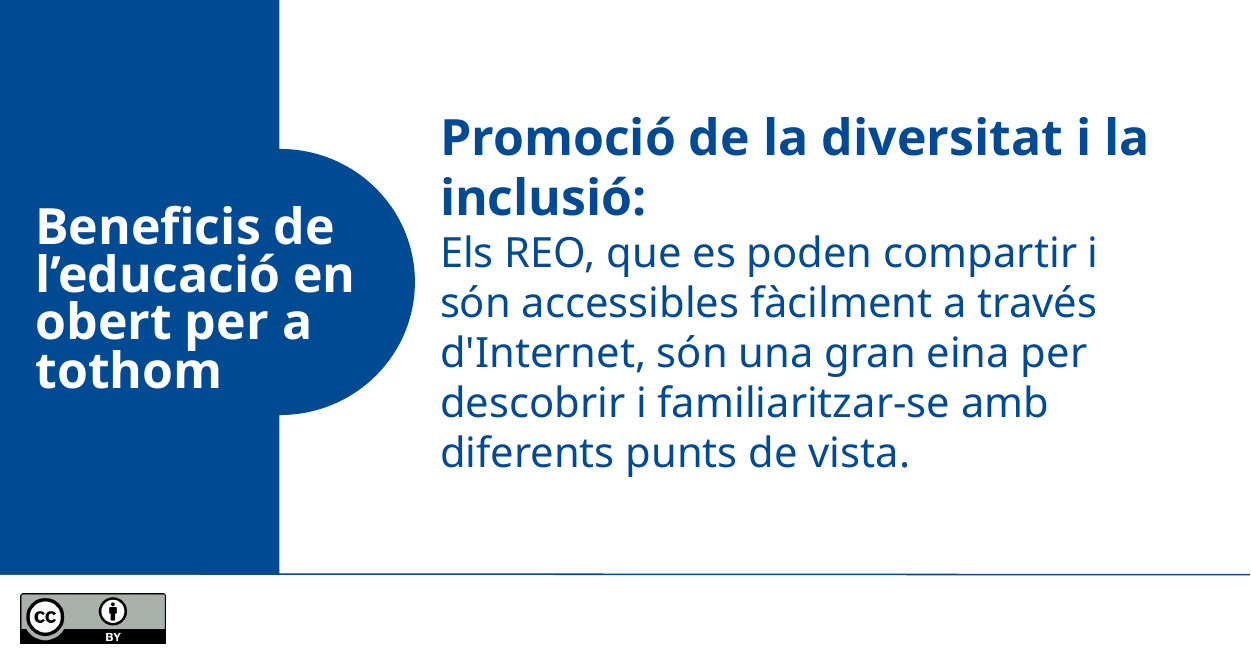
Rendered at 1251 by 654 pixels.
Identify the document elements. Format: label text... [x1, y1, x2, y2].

text_box [0, 582, 1250, 654]
picture [20, 592, 166, 645]
text_box Promoció de la diversitat i la inclusió: Els REO, que es poden compartir i són accessibles fàcilment a través d'Internet, són una gran eina per descobrir i familiaritzar-se amb diferents punts de vista. [424, 90, 1175, 491]
text_box [0, 0, 280, 573]
text_box [183, 148, 378, 190]
text_box [390, 204, 415, 360]
text_box Beneficis de l’educació en obert per a tothom [20, 190, 390, 413]
